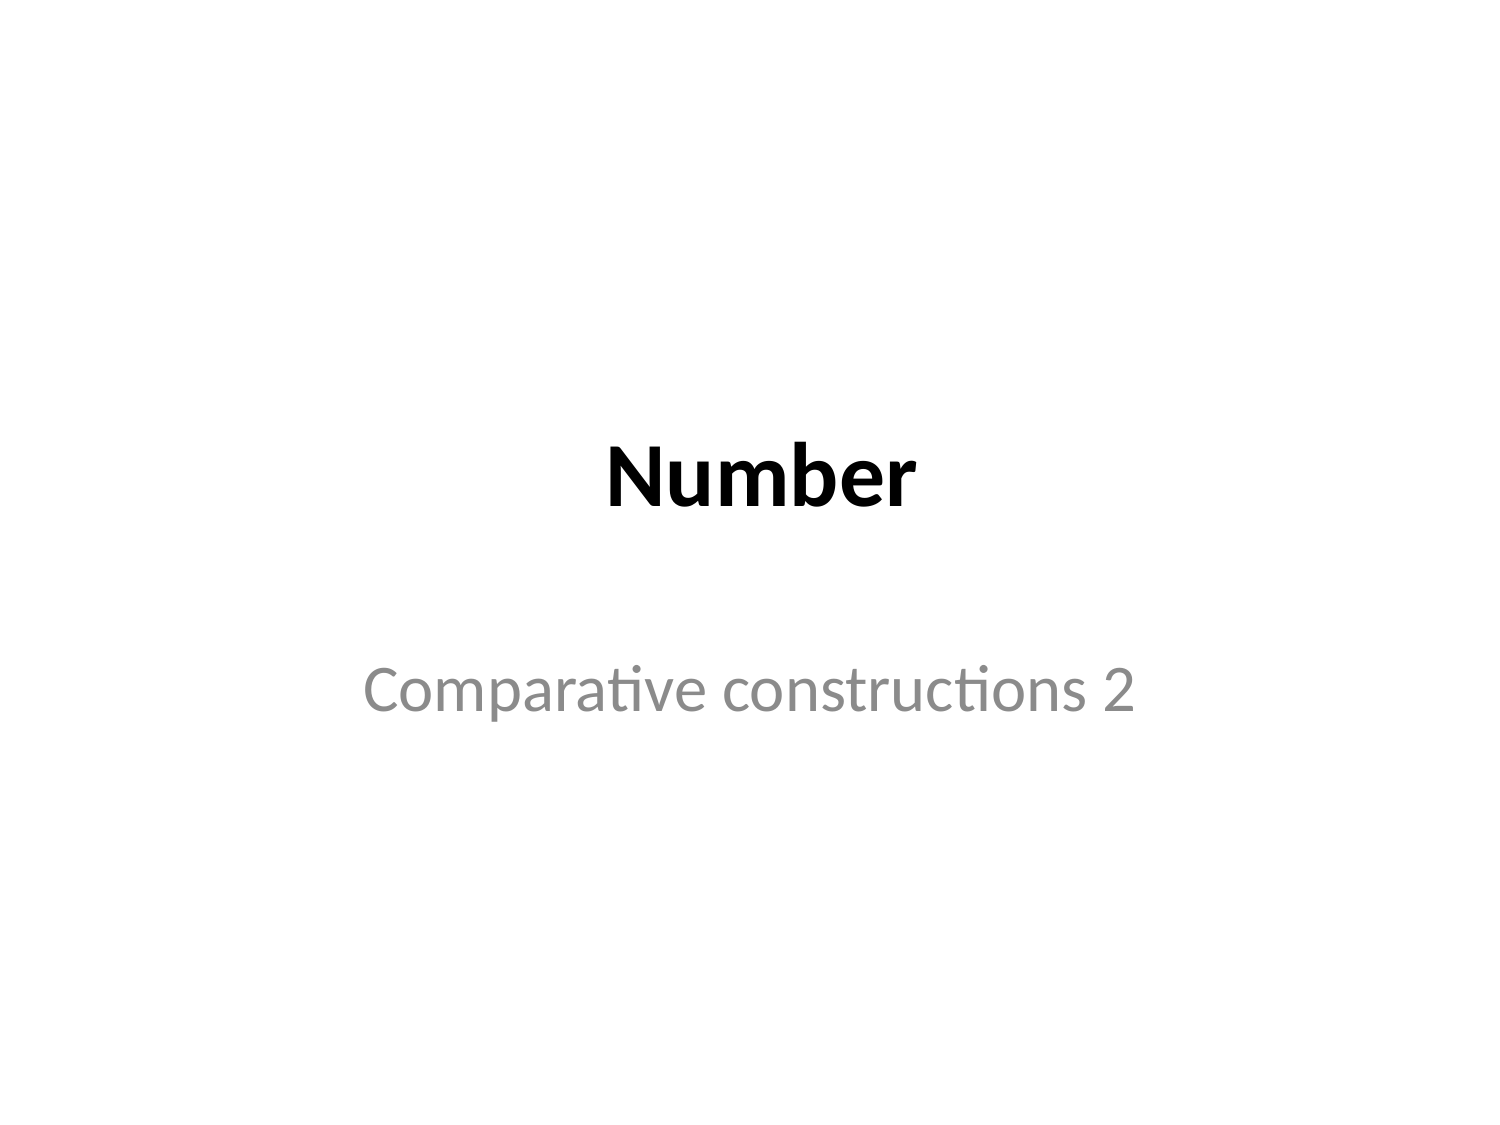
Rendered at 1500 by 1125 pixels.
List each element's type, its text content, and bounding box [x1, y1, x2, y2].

subtitle Comparative constructions 2 [225, 637, 1275, 925]
title Number [112, 349, 1388, 591]
